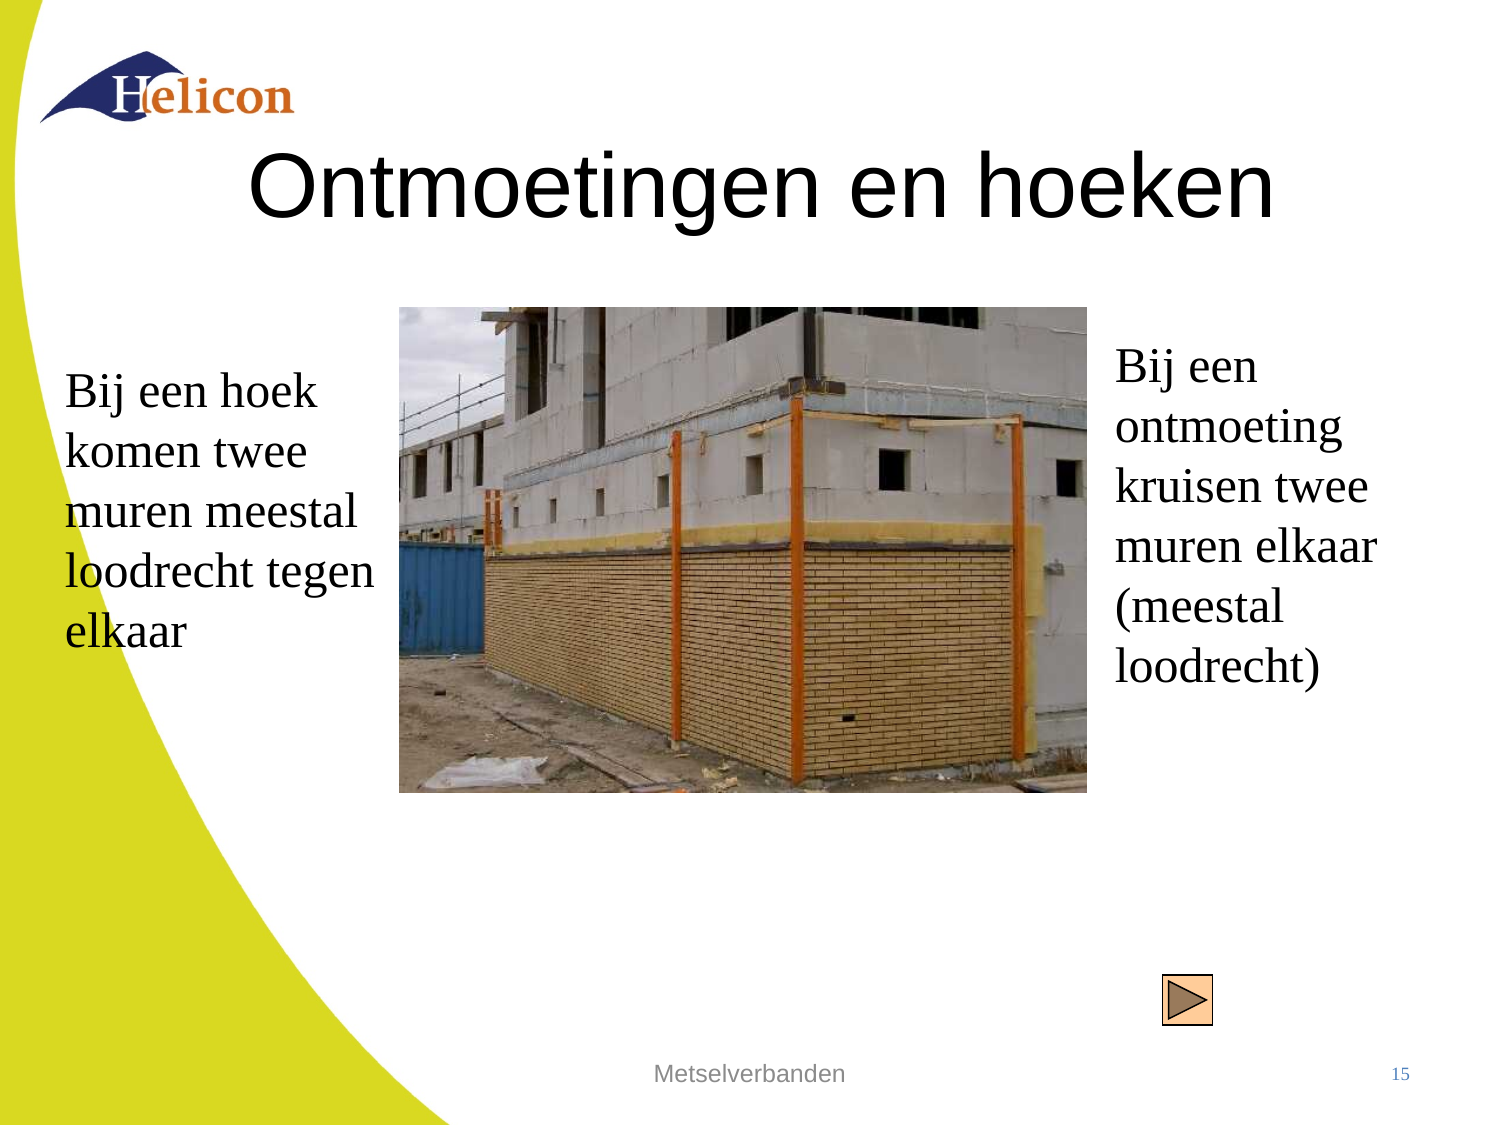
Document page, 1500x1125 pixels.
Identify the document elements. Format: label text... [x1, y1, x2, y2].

title Ontmoetingen en hoeken [125, 87, 1400, 275]
slide_number 15 [1074, 1042, 1425, 1103]
picture [0, 0, 1500, 1125]
text_box Bij een ontmoeting kruisen twee muren elkaar (meestal loodrecht) [1099, 324, 1463, 700]
text_box Bij een hoek komen twee muren meestal loodrecht tegen elkaar [49, 349, 394, 665]
footer Metselverbanden [512, 1042, 988, 1103]
text_box [1162, 975, 1213, 1026]
